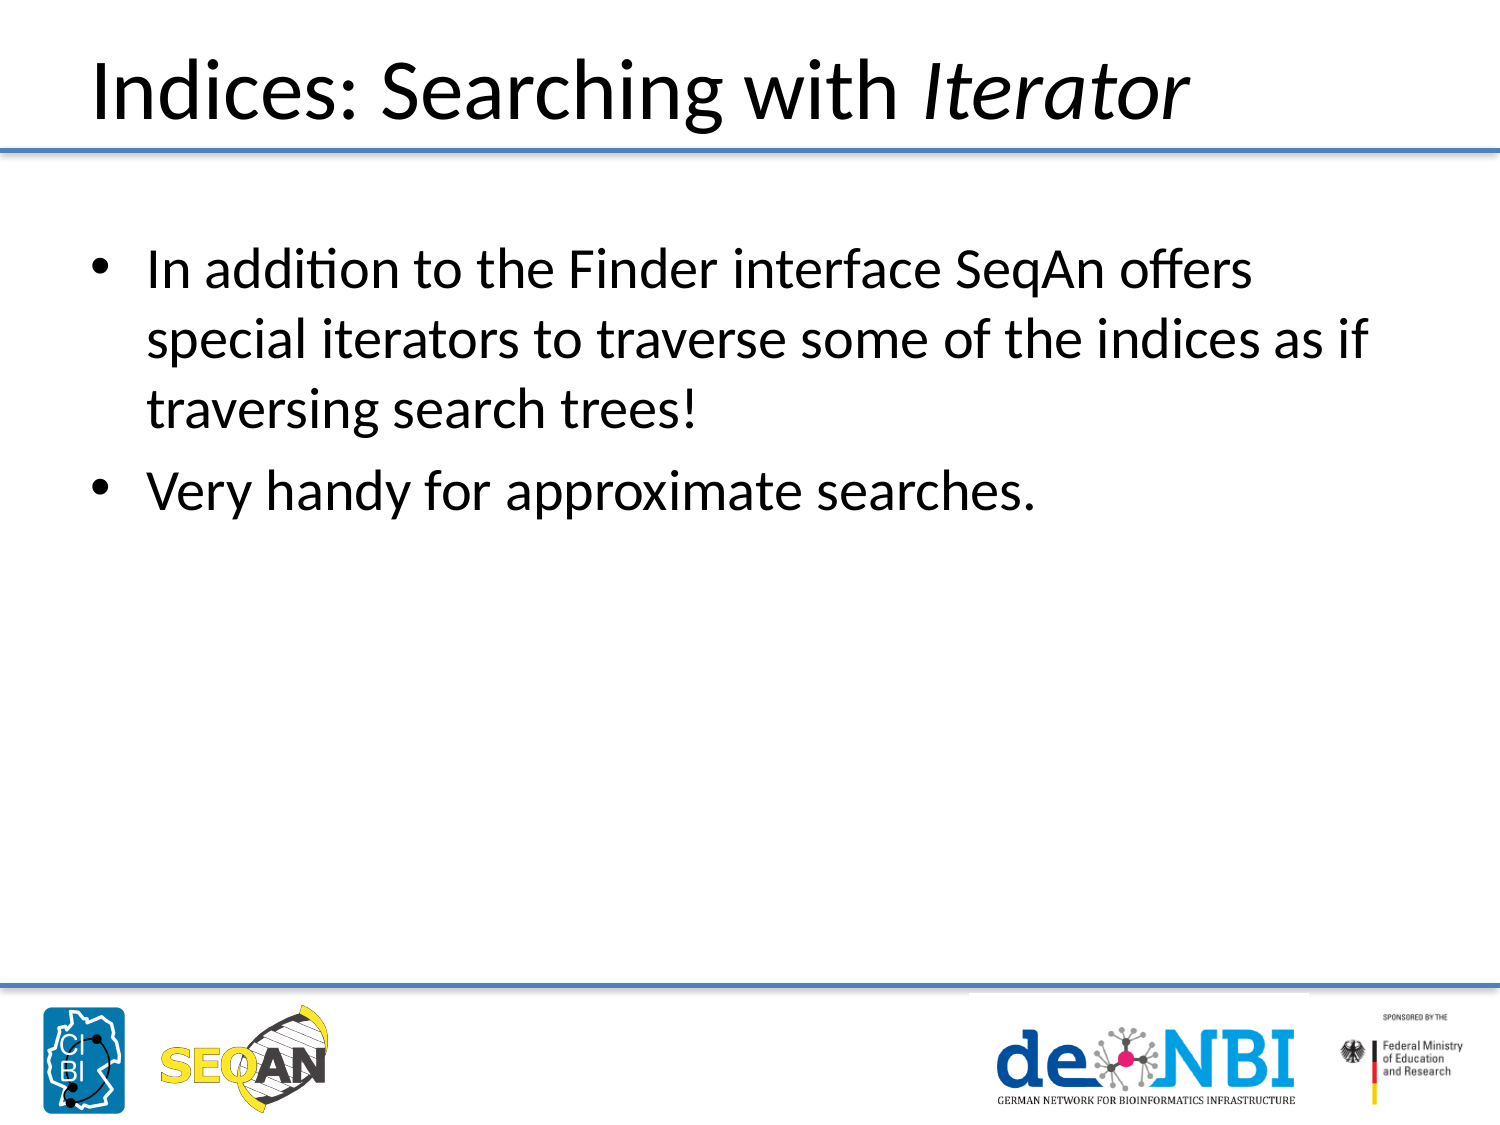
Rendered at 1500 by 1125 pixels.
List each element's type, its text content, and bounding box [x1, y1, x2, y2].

picture [48, 1010, 120, 1109]
picture [141, 1002, 332, 1121]
picture [969, 993, 1309, 1122]
list In addition to the Finder interface SeqAn offers special iterators to traverse some of the indices as if traversing search trees! Very handy for approximate searches. [75, 222, 1425, 888]
title Indices: Searching with Iterator [75, 25, 1425, 145]
